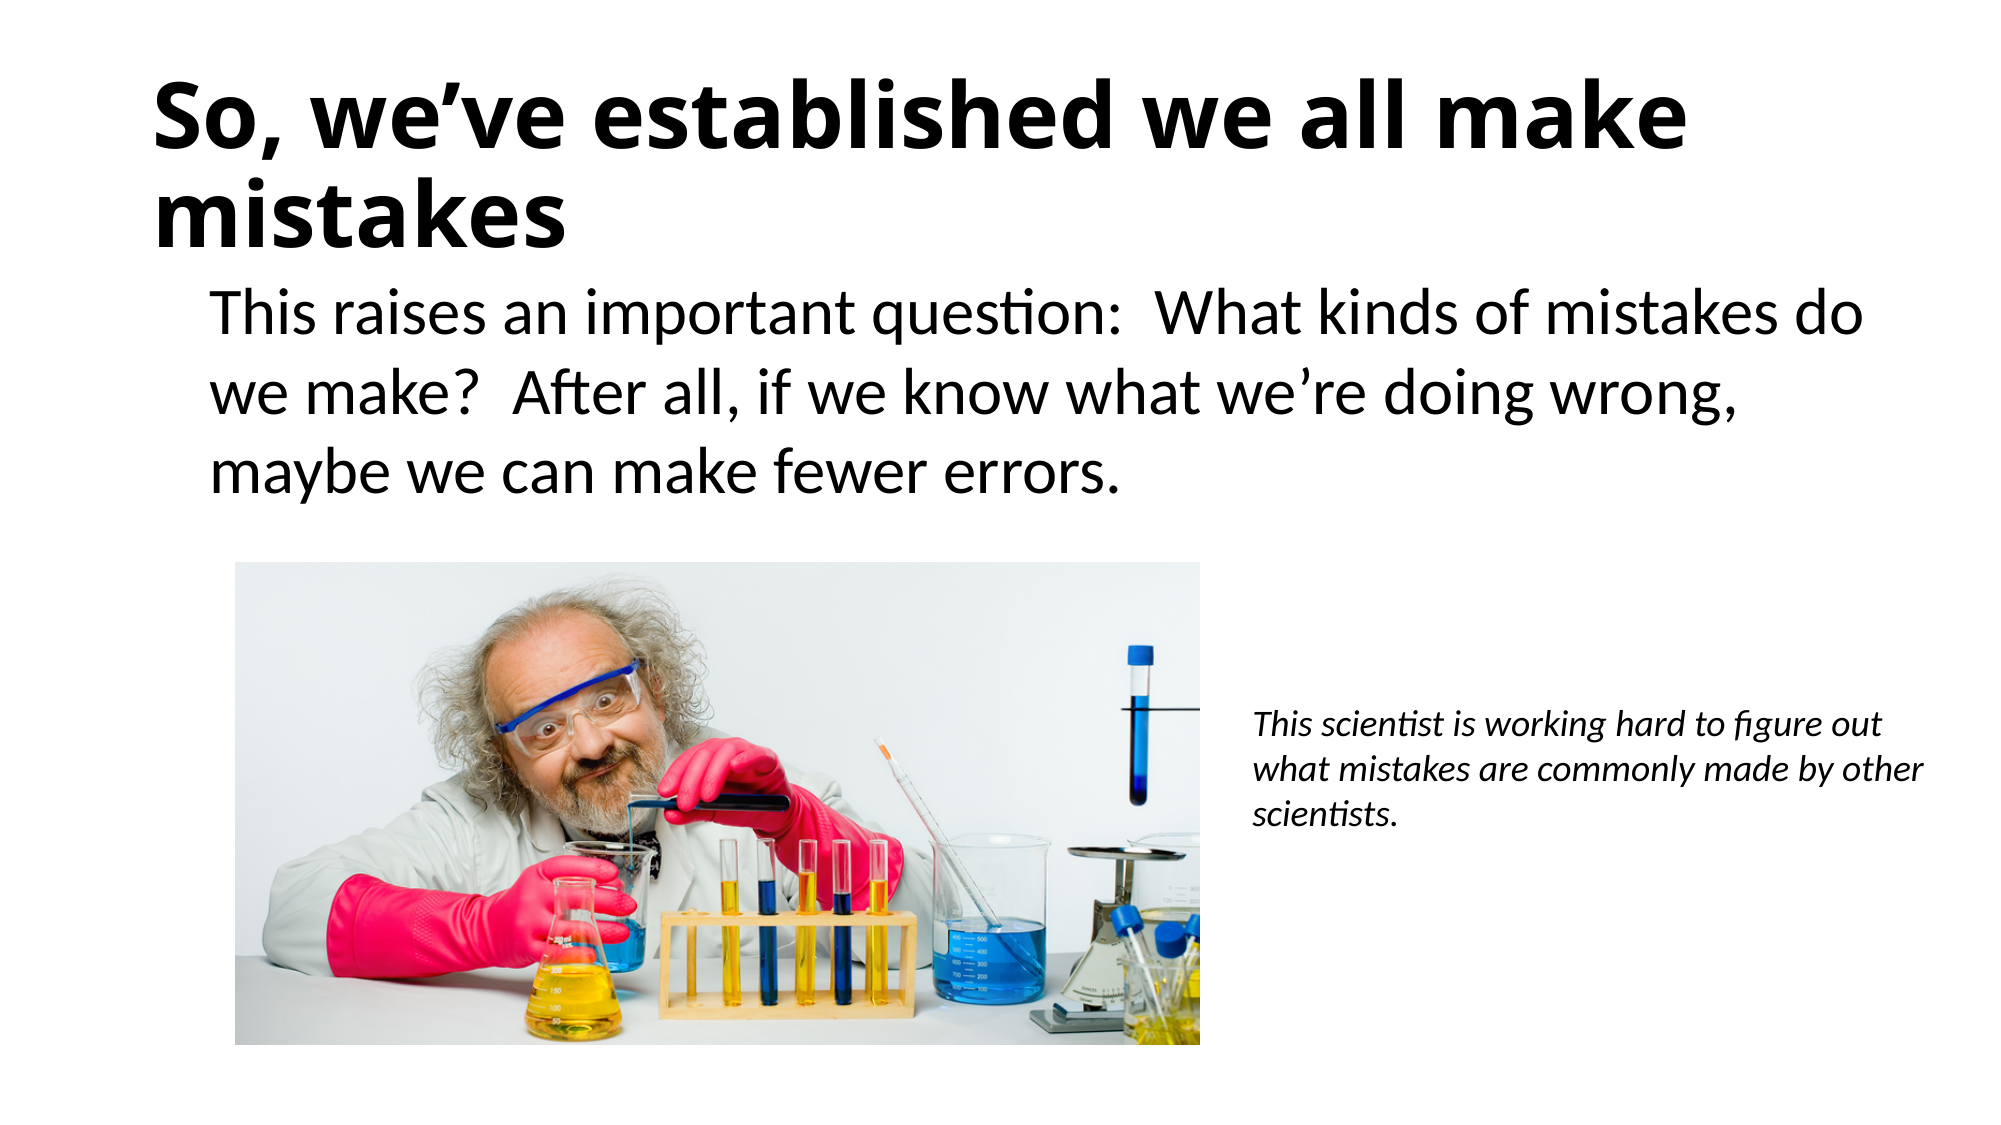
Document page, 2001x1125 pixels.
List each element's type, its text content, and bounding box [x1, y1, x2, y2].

text_box This scientist is working hard to figure out what mistakes are commonly made by other scientists. [1237, 691, 1964, 842]
title So, we’ve established we all make mistakes [137, 59, 1863, 278]
picture [235, 562, 1200, 1045]
text_box This raises an important question: What kinds of mistakes do we make? After all, if we know what we’re doing wrong, maybe we can make fewer errors. [194, 260, 1938, 515]
